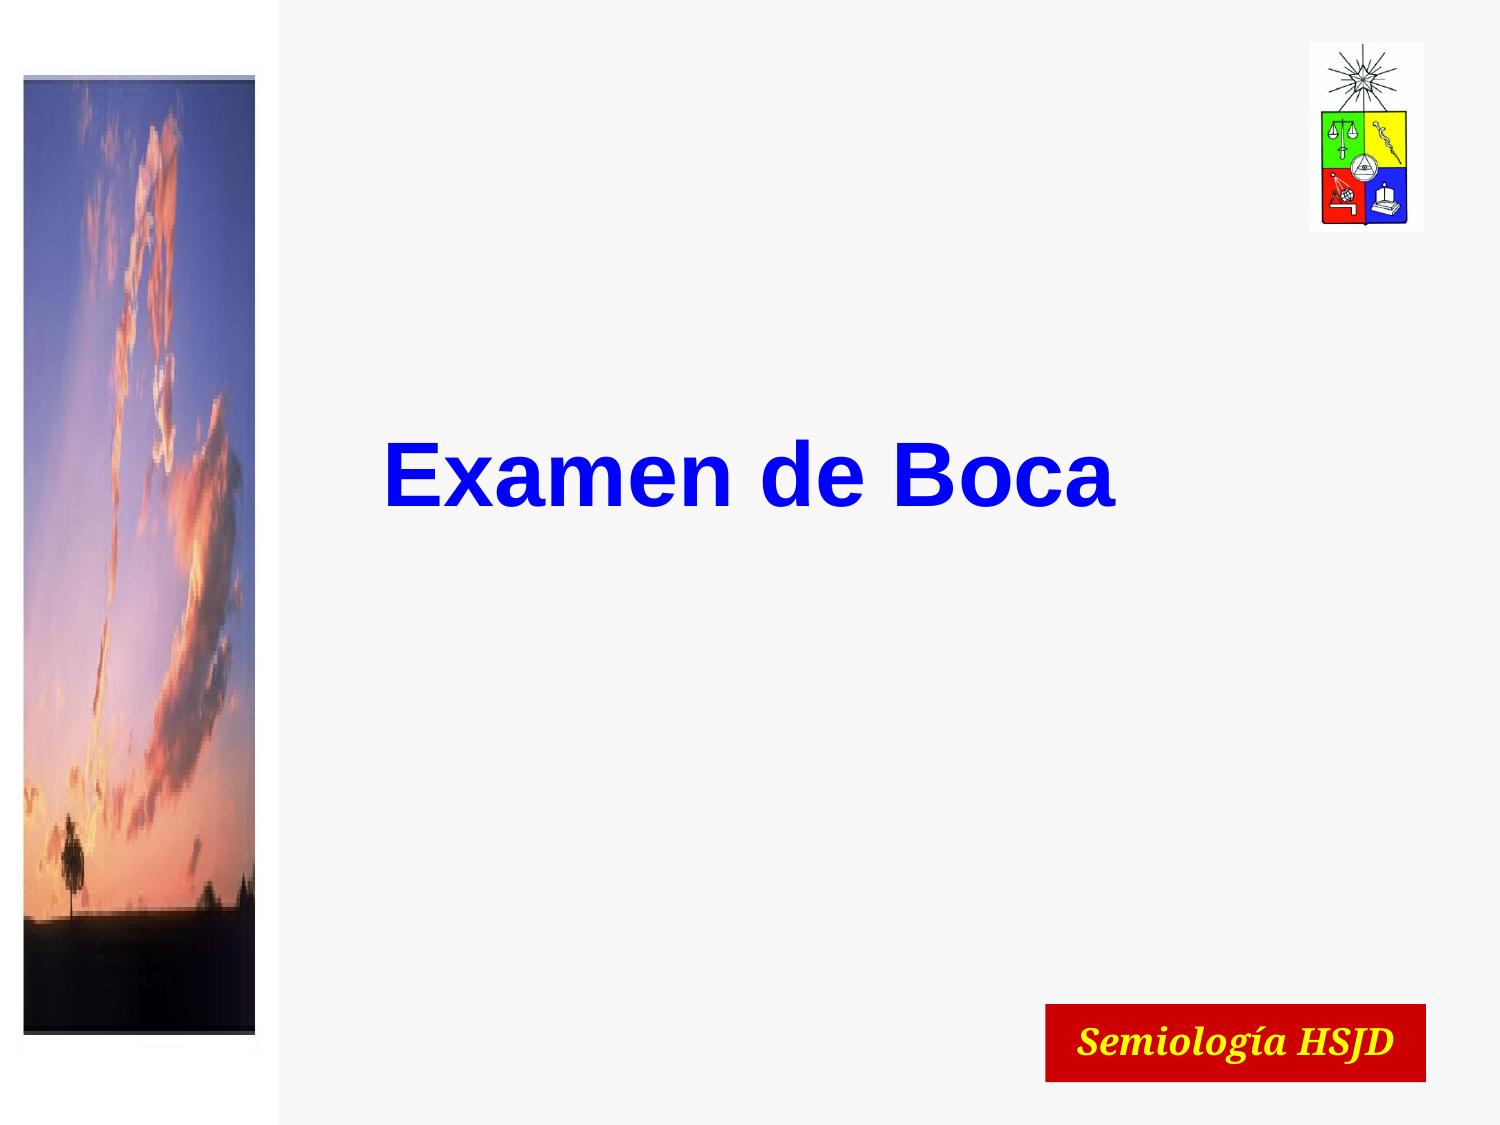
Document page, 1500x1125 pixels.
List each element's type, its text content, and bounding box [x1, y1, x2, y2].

title Examen de Boca [112, 349, 1388, 591]
footer Semiología HSJD [1045, 1004, 1426, 1083]
picture [1310, 42, 1424, 232]
picture [0, 0, 278, 1125]
